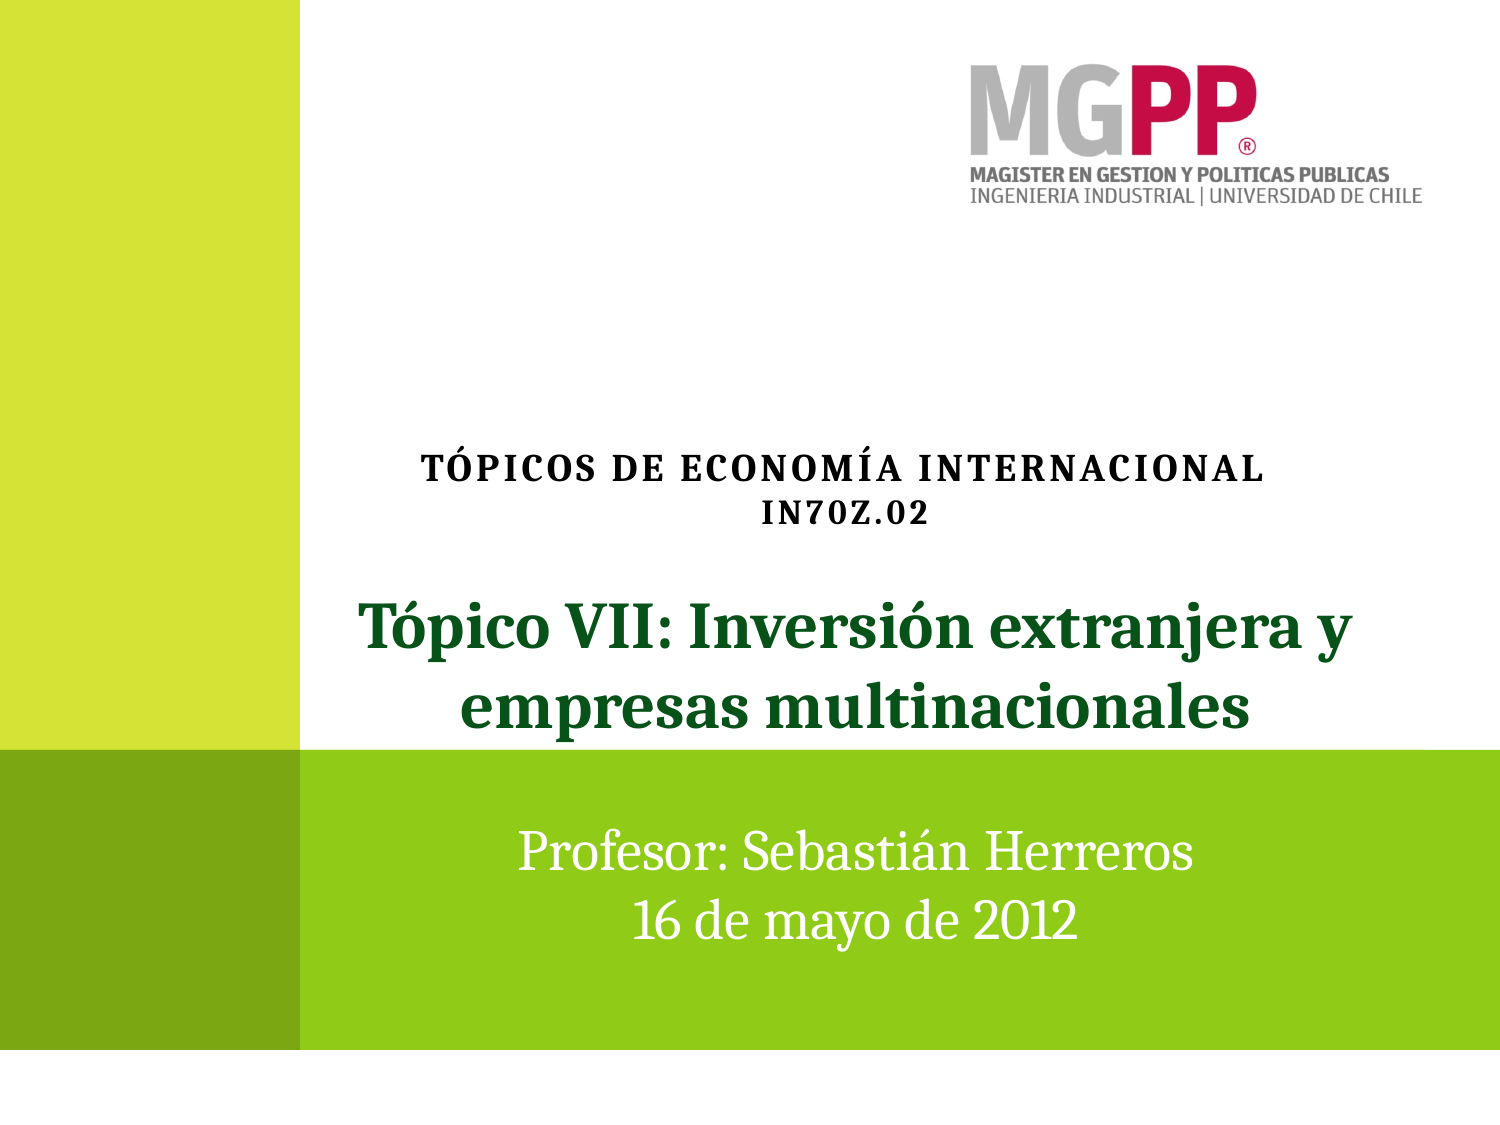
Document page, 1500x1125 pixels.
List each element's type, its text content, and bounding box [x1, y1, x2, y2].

picture [962, 42, 1424, 208]
subtitle Tópico VII: Inversión extranjera y empresas multinacionales Profesor: Sebastián Herreros 16 de mayo de 2012 [312, 574, 1400, 925]
title Tópicos de economía internacional IN70Z.02 [383, 243, 1306, 539]
